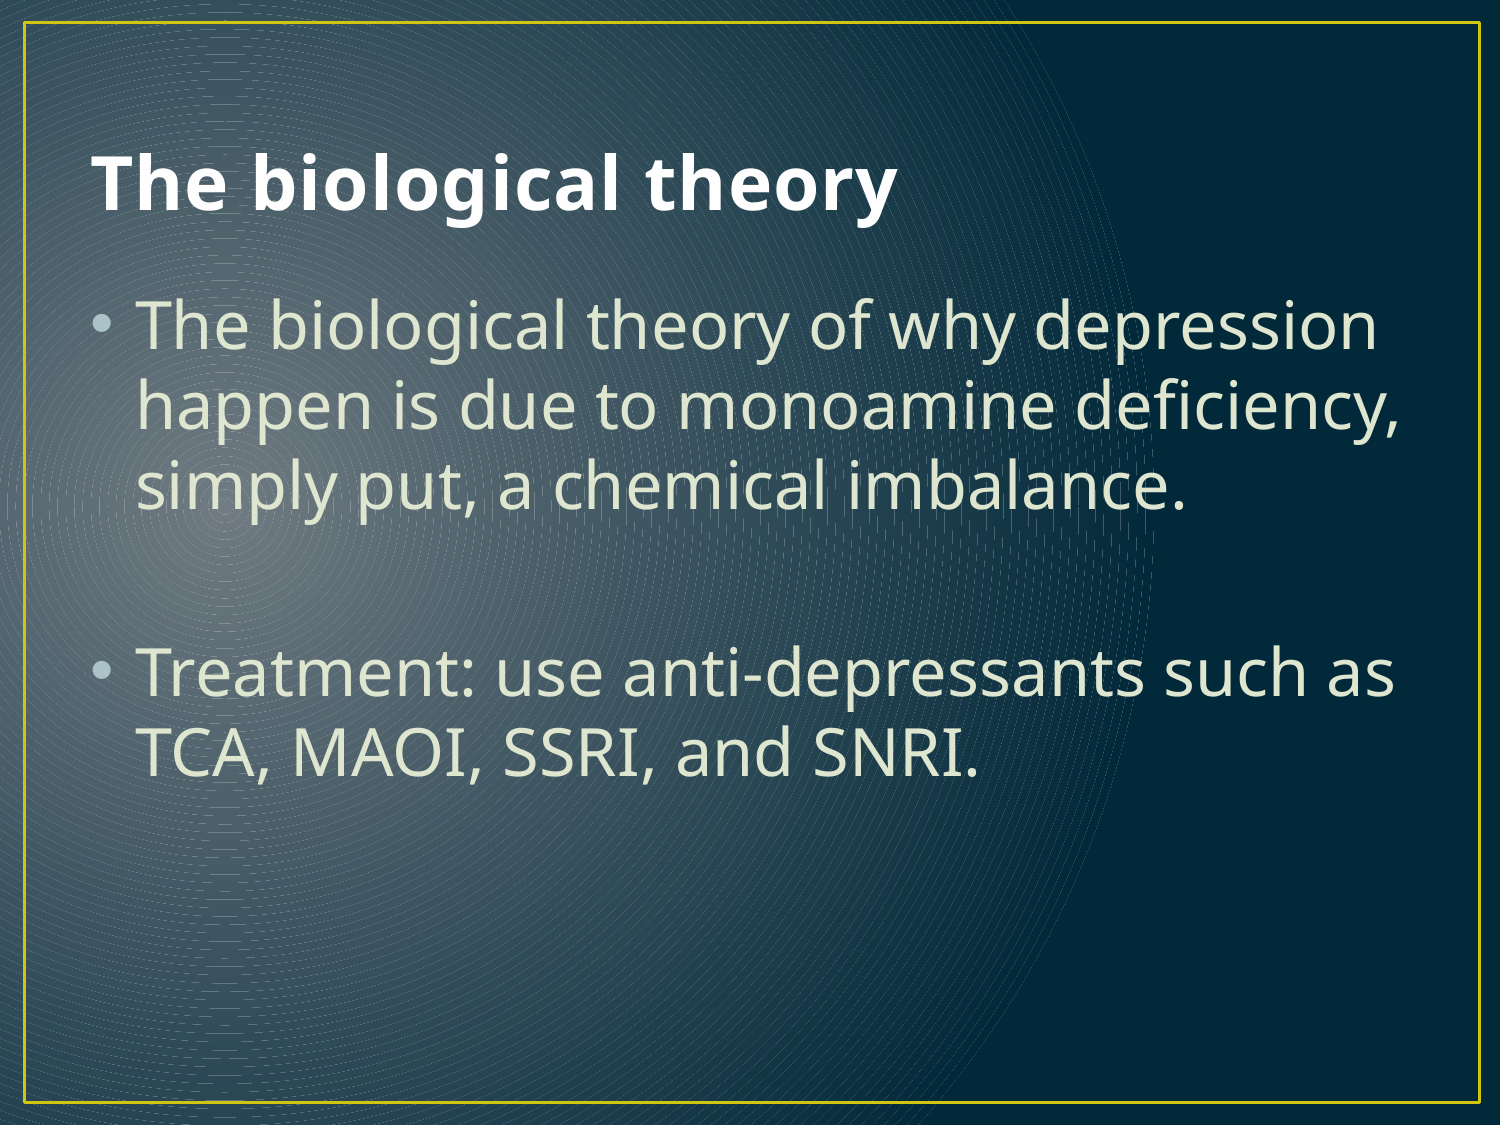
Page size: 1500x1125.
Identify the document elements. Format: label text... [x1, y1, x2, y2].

list The biological theory of why depression happen is due to monoamine deficiency, simply put, a chemical imbalance. Treatment: use anti-depressants such as TCA, MAOI, SSRI, and SNRI. [75, 275, 1425, 1018]
title The biological theory [75, 45, 1425, 233]
